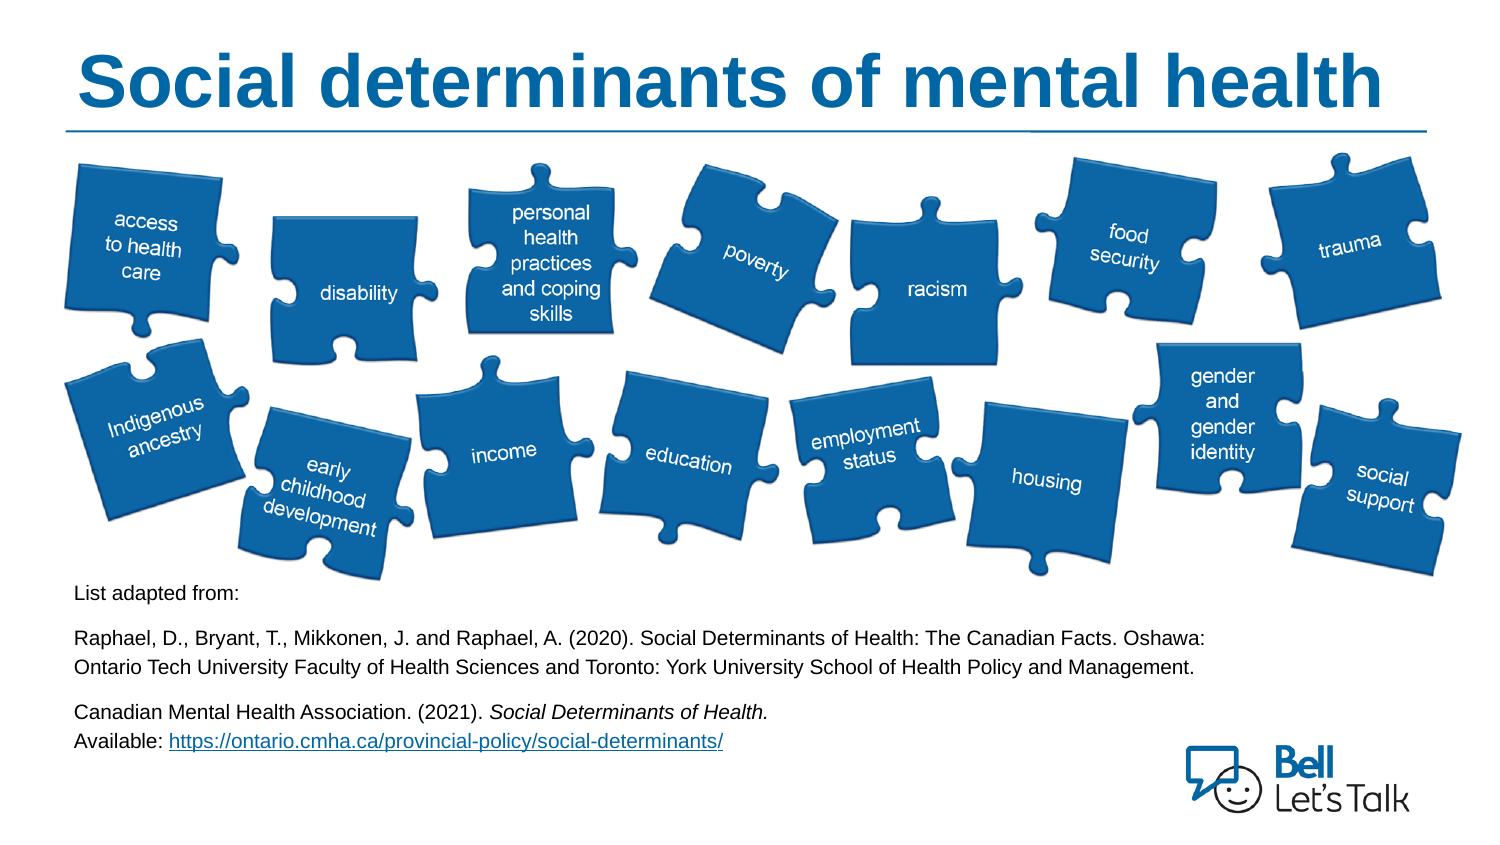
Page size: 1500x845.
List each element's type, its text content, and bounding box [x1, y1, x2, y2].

picture [1225, 742, 1410, 814]
picture [59, 147, 1467, 582]
list List adapted from: Raphael, D., Bryant, T., Mikkonen, J. and Raphael, A. (2020). Social Determinants of Health: The Canadian Facts. Oshawa: Ontario Tech University Faculty of Health Sciences and Toronto: York University School of Health Policy and Management. Canadian Mental Health Association. (2021). Social Determinants of Health. Available: https://ontario.cmha.ca/provincial-policy/social-determinants/ [48, 568, 1225, 845]
title Social determinants of mental health [62, 15, 1433, 123]
